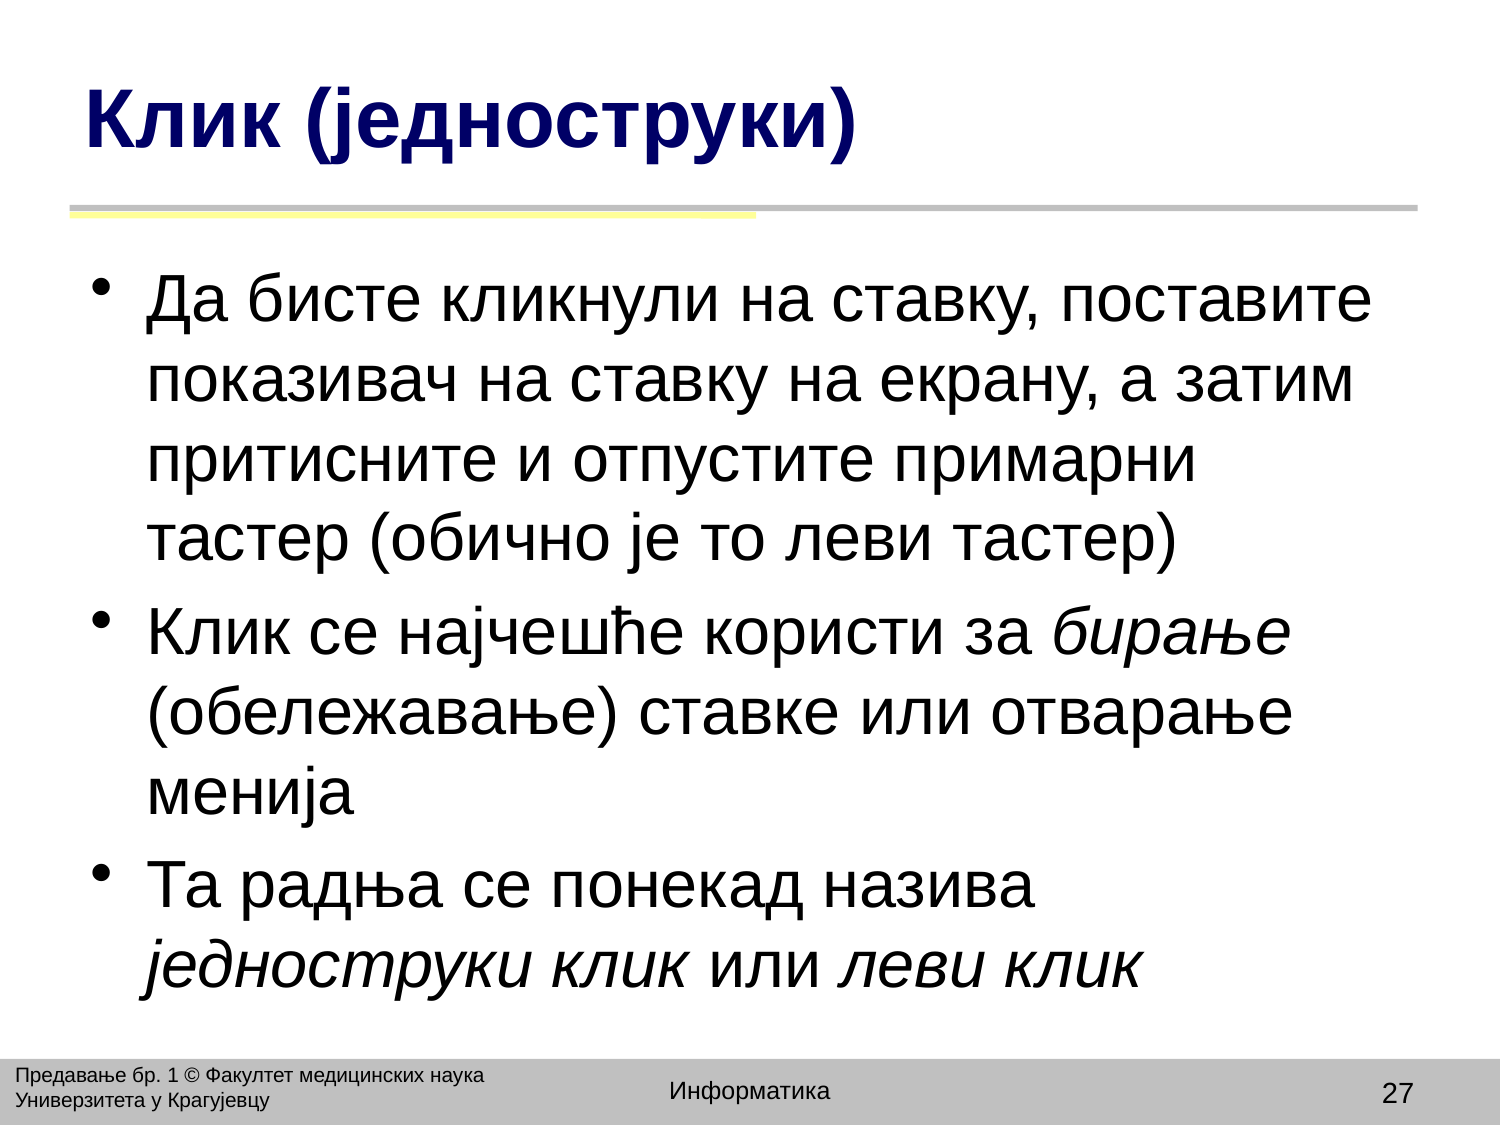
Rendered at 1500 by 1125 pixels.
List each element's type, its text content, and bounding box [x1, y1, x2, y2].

footer Информатика [512, 1066, 988, 1125]
slide_number 27 [1079, 1066, 1430, 1125]
list Да бисте кликнули на ставку, поставите показивач на ставку на екрану, а затим притисните и отпустите примарни тастер (обично је то леви тастер) Клик се најчешће користи за бирање (обележавање) ставке или отварање менија Та радња се понекад назива једноструки клик или леви клик [74, 246, 1426, 1023]
title Клик (једноструки) [69, 19, 1426, 208]
slide_number Предавање бр. 1 © Факултет медицинских наука Универзитета у Крагујевцу [0, 1053, 599, 1108]
